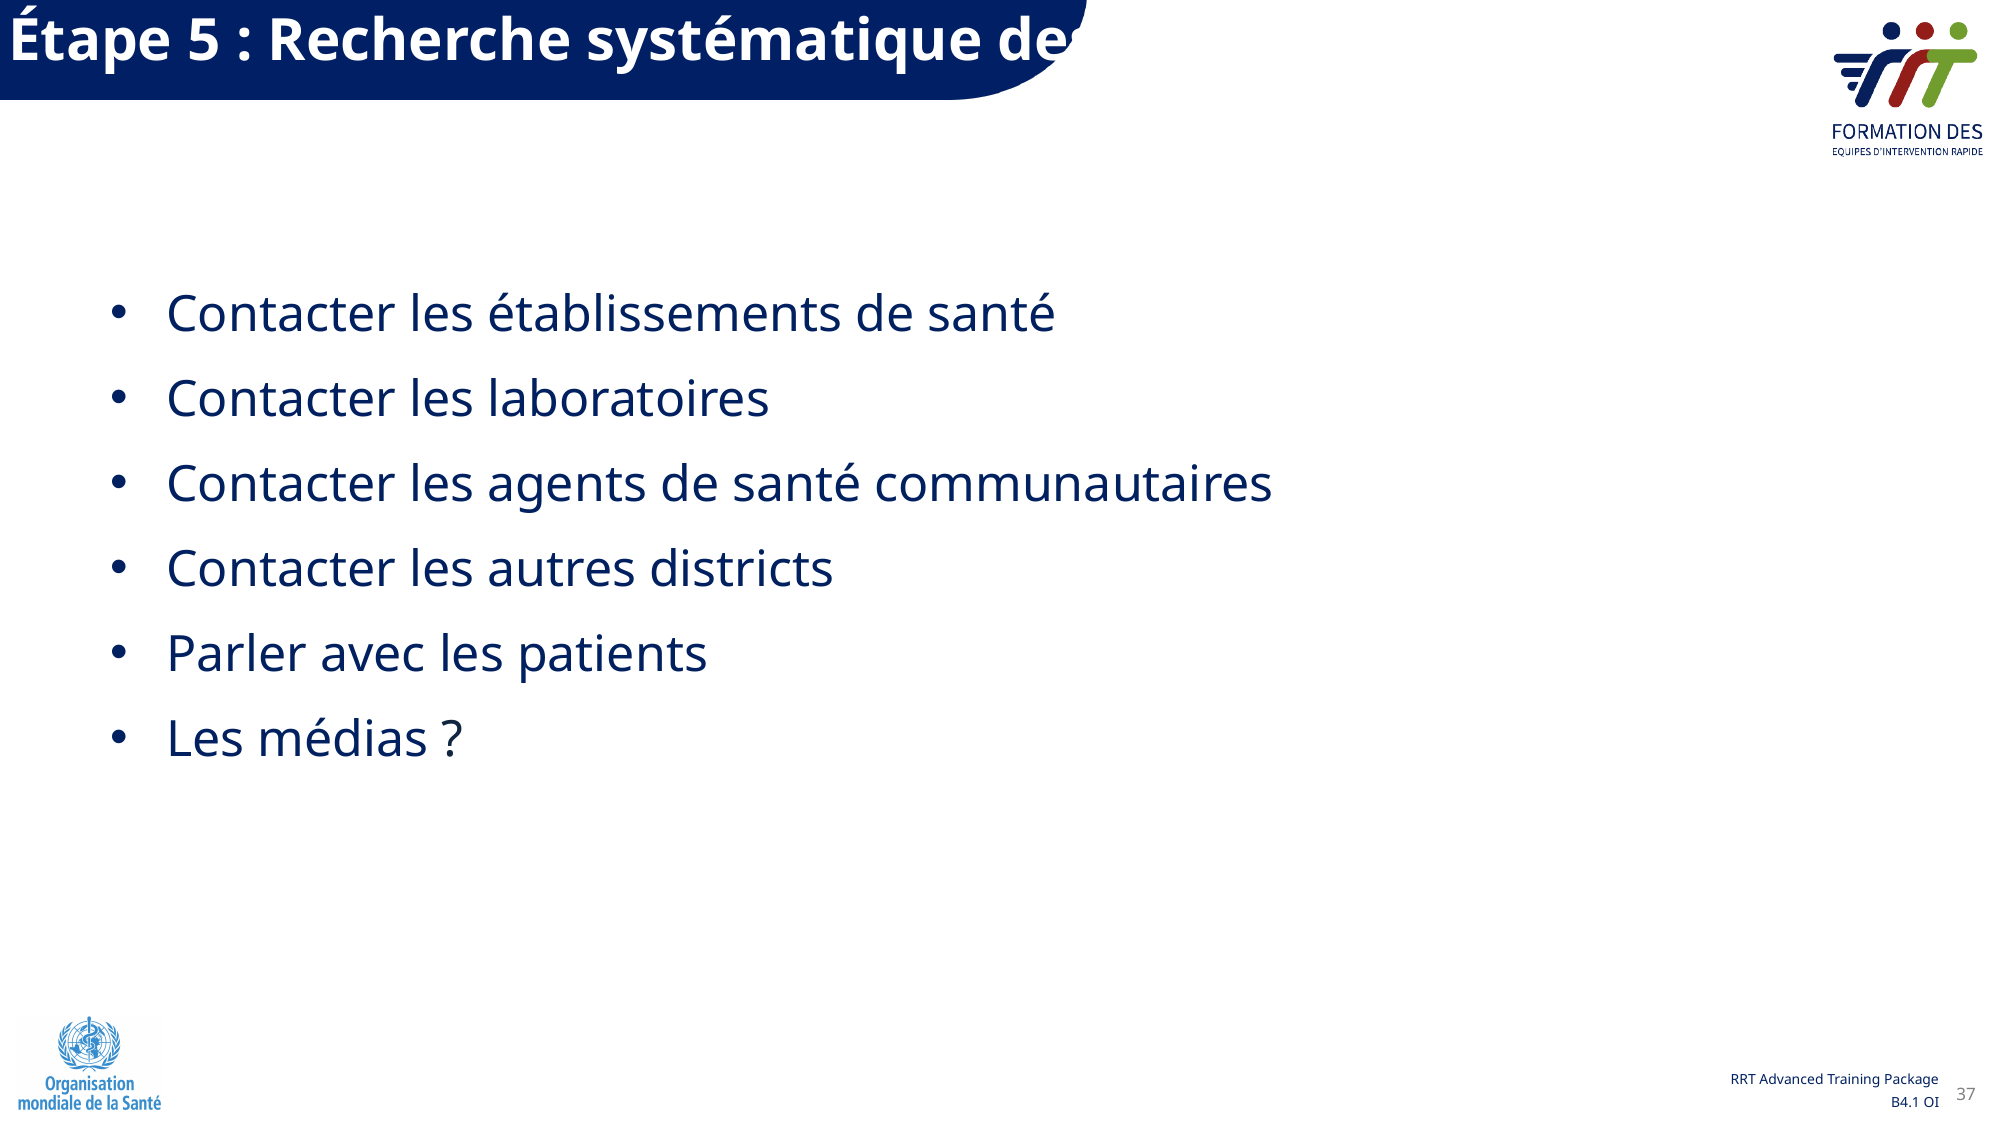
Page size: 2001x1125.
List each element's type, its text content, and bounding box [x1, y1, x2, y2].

picture [17, 1015, 162, 1111]
text_box Étape 5 : Recherche systématique des cas [0, 0, 1494, 157]
text_box Contacter les établissements de santé Contacter les laboratoires Contacter les agents de santé communautaires Contacter les autres districts Parler avec les patients Les médias ? [95, 274, 1884, 983]
picture [1832, 21, 1983, 157]
